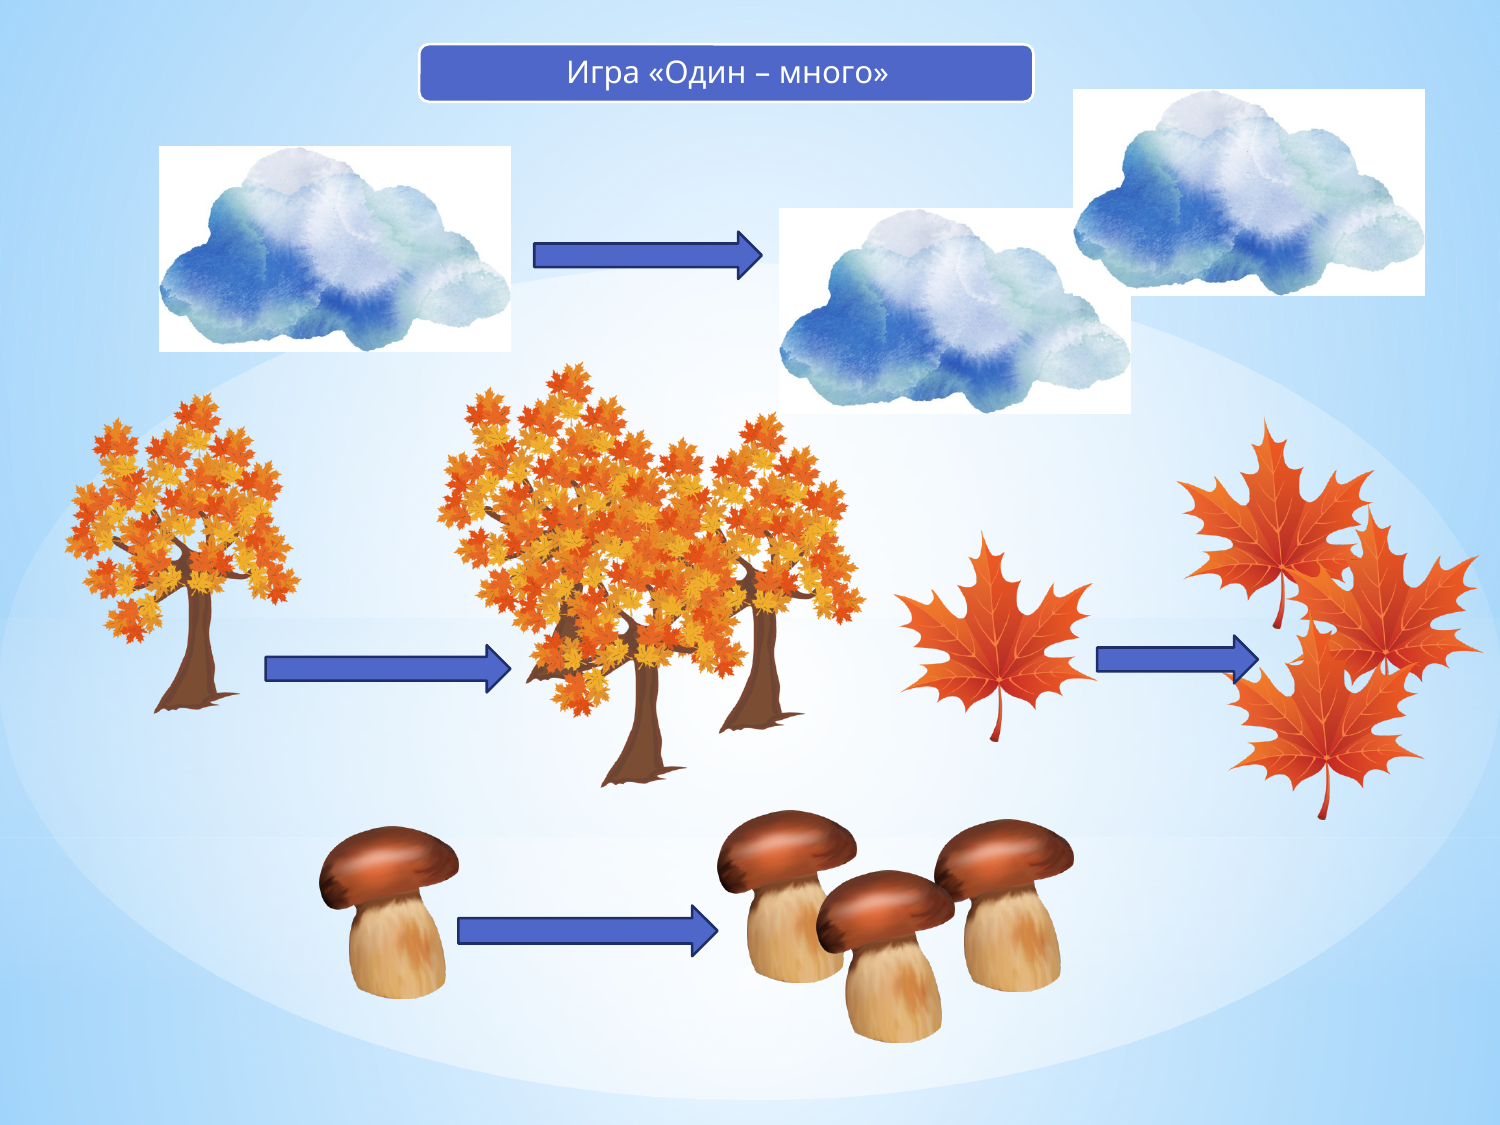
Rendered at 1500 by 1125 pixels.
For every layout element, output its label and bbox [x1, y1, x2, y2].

text_box [418, 42, 1034, 104]
picture [1174, 416, 1485, 820]
picture [319, 826, 459, 1000]
text_box [464, 904, 711, 958]
picture [717, 810, 1074, 1043]
text_box [532, 230, 763, 281]
text_box [1102, 646, 1213, 673]
picture [892, 529, 1098, 742]
text_box [307, 655, 430, 682]
picture [159, 145, 511, 352]
picture [64, 392, 302, 715]
picture [436, 89, 1425, 788]
